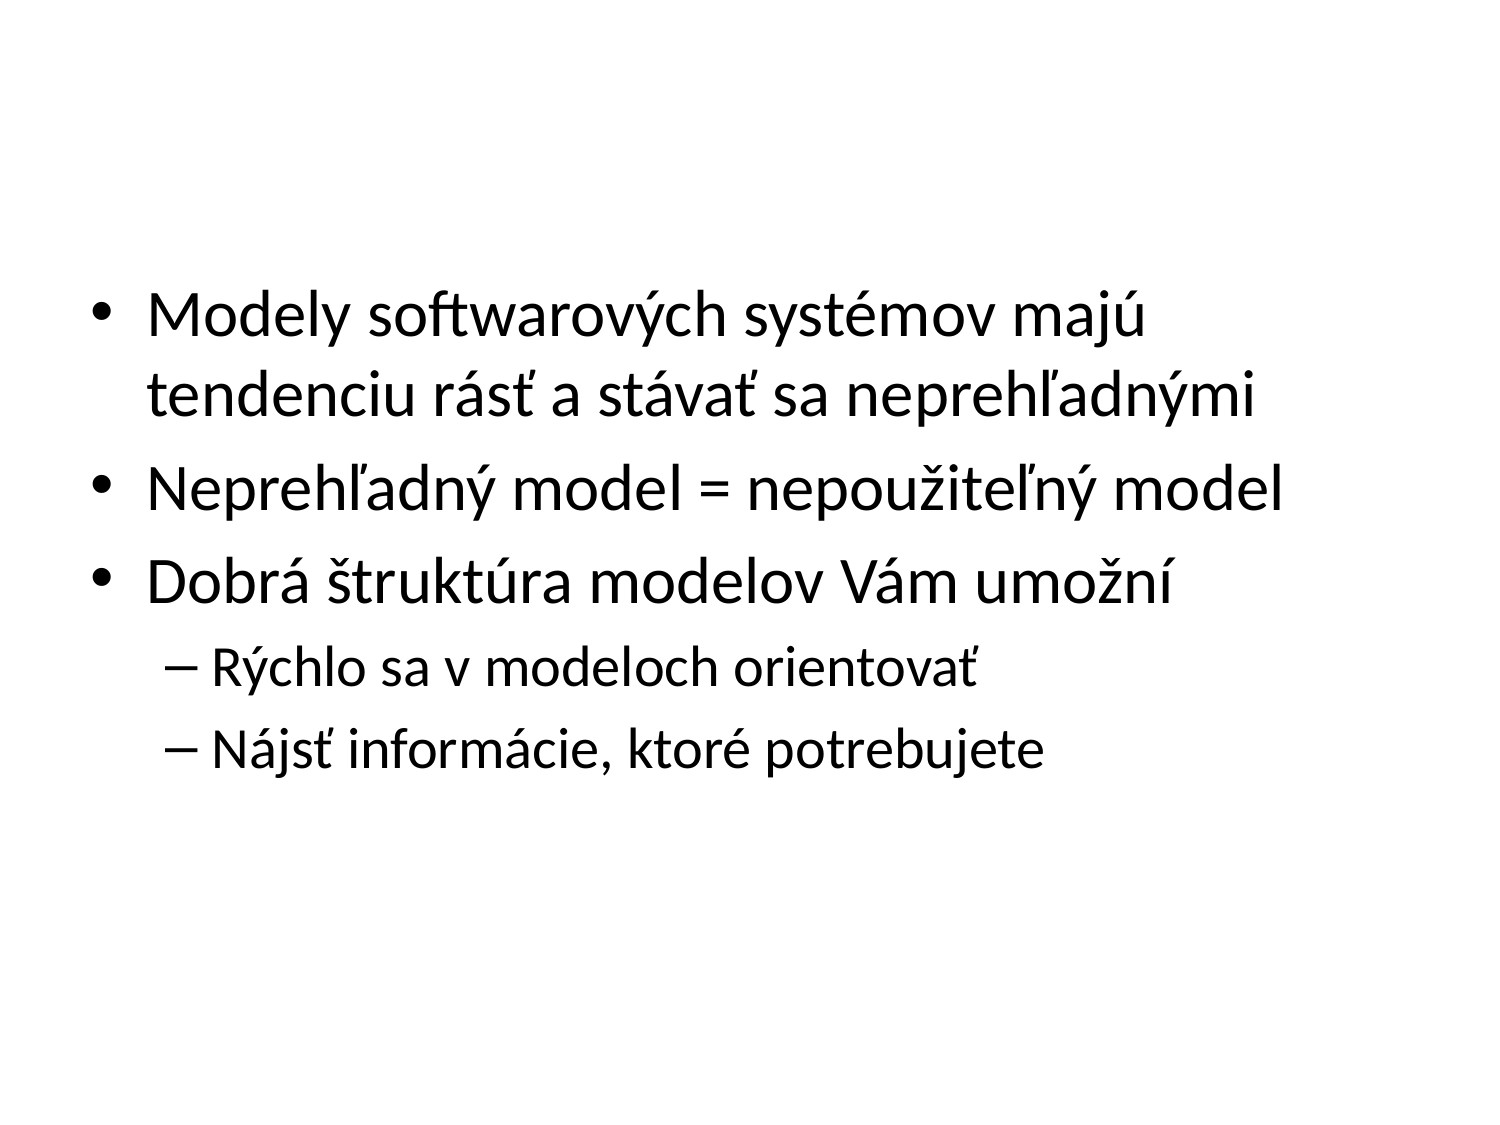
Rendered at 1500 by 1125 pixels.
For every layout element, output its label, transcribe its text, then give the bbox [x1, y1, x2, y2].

list Modely softwarových systémov majú tendenciu rásť a stávať sa neprehľadnými Neprehľadný model = nepoužiteľný model Dobrá štruktúra modelov Vám umožní Rýchlo sa v modeloch orientovať Nájsť informácie, ktoré potrebujete [75, 262, 1425, 1005]
